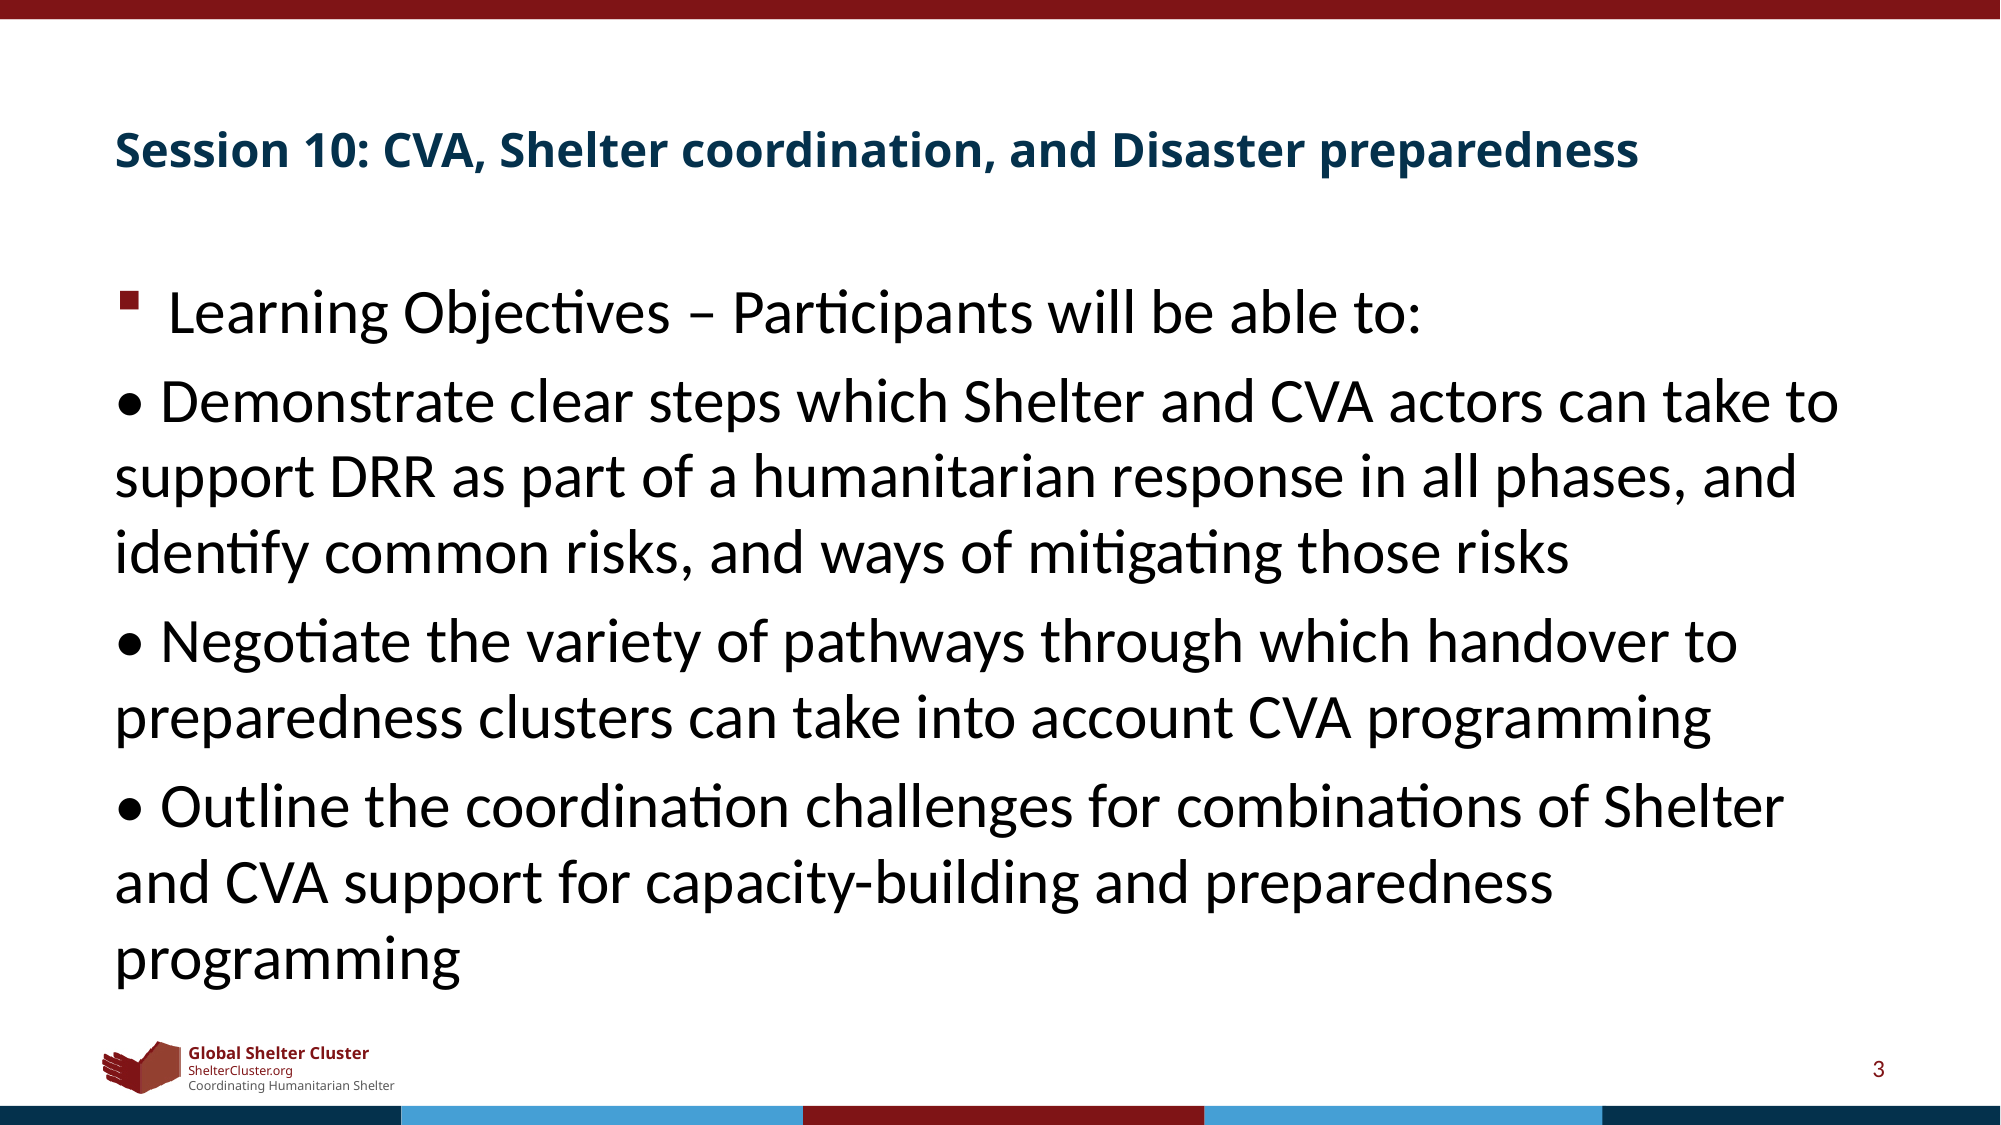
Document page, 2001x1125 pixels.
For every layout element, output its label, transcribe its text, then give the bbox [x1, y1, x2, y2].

slide_number 3 [1433, 1037, 1900, 1098]
picture [102, 1041, 181, 1094]
list Learning Objectives – Participants will be able to: • Demonstrate clear steps which Shelter and CVA actors can take to support DRR as part of a humanitarian response in all phases, and identify common risks, and ways of mitigating those risks • Negotiate the variety of pathways through which handover to preparedness clusters can take into account CVA programming • Outline the coordination challenges for combinations of Shelter and CVA support for capacity-building and preparedness programming [99, 262, 1900, 1005]
title Session 10: CVA, Shelter coordination, and Disaster preparedness [99, 111, 1863, 262]
